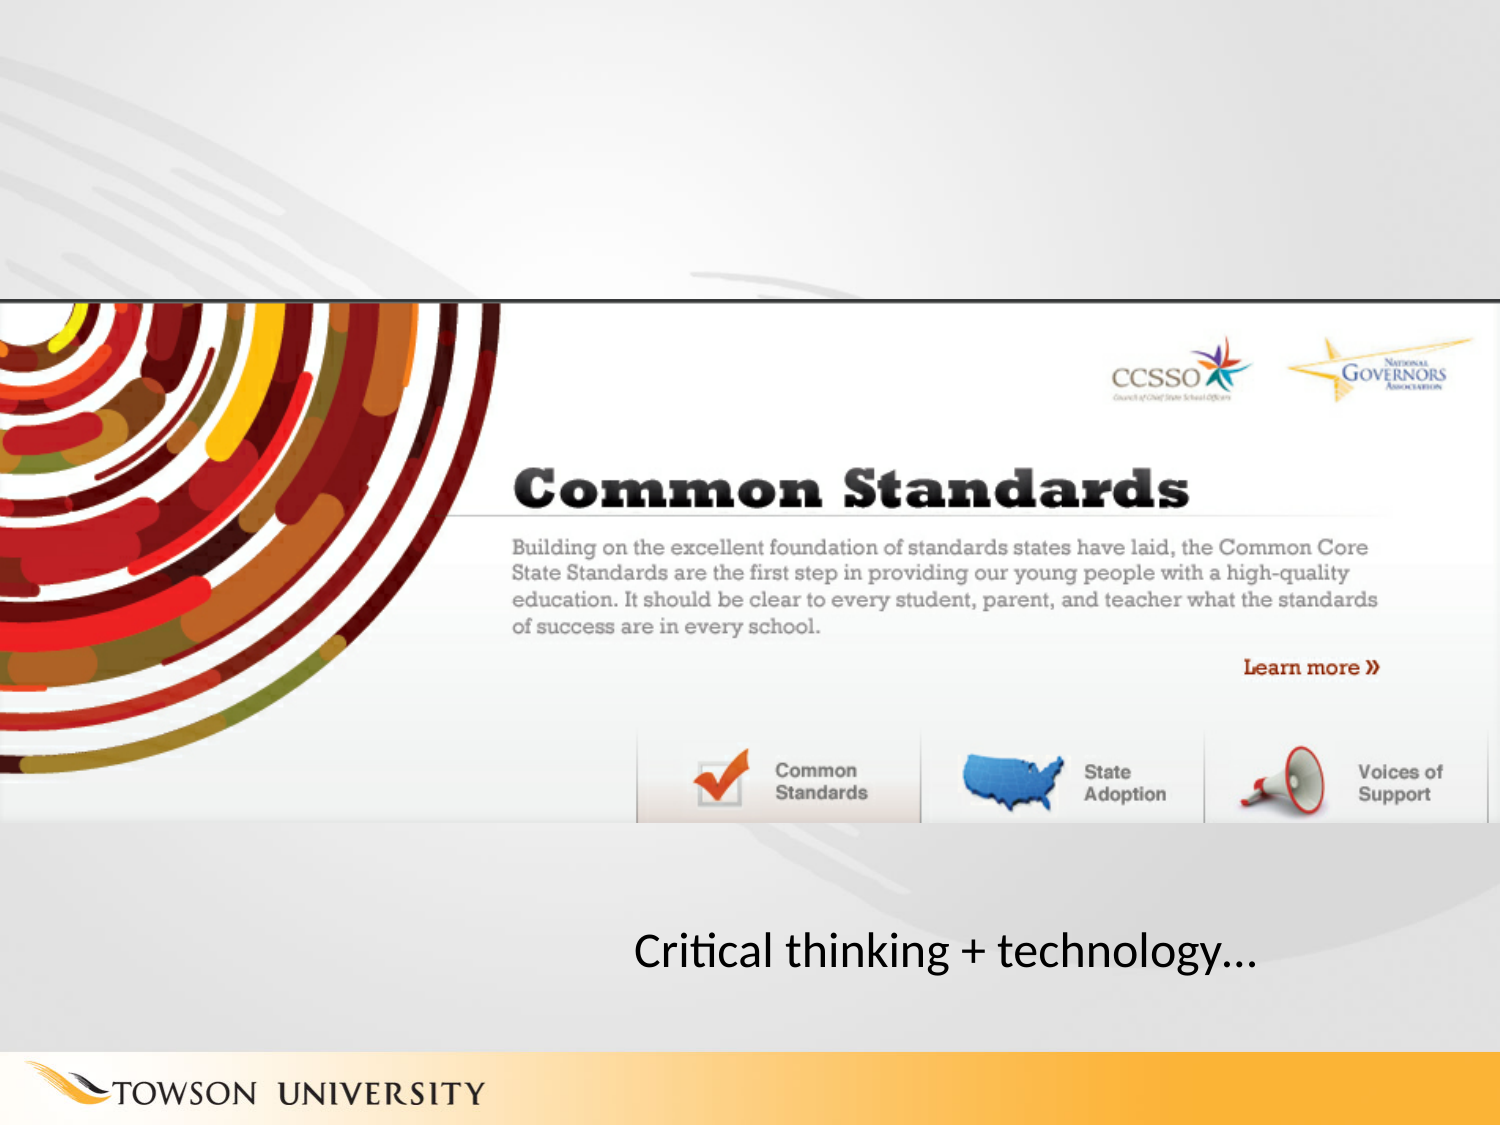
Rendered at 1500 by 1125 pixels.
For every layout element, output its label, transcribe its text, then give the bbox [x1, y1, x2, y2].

text_box Critical thinking + technology… [619, 910, 1393, 985]
picture [0, 0, 1500, 1125]
